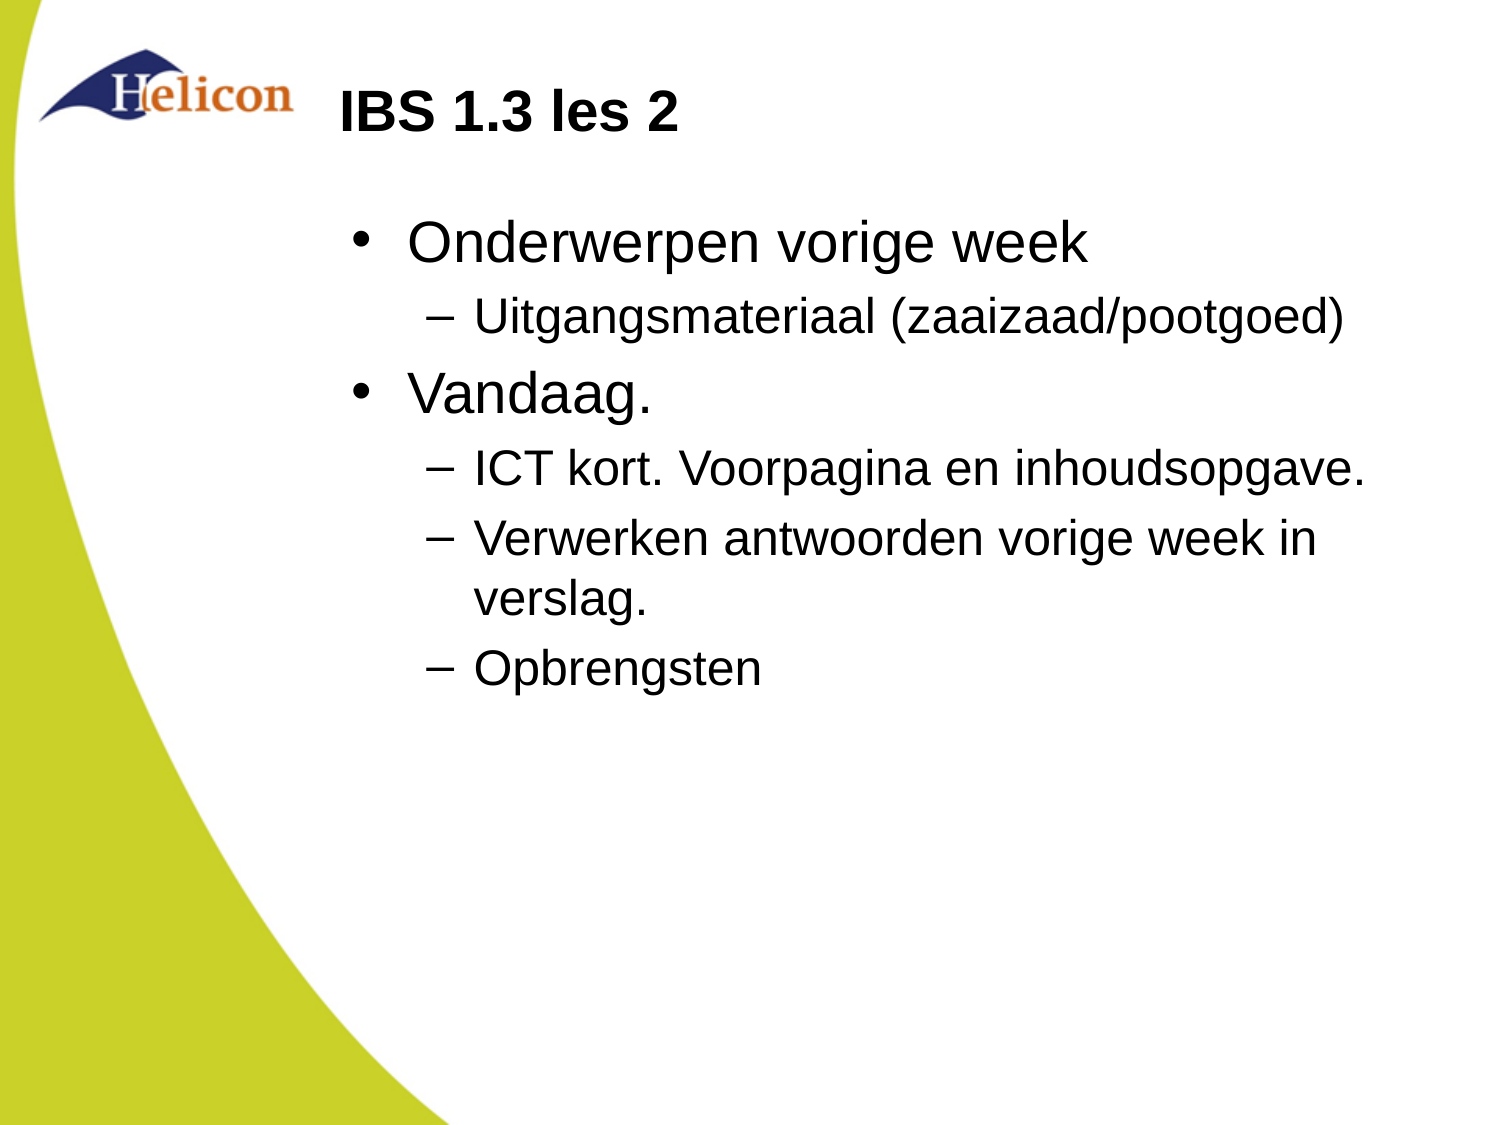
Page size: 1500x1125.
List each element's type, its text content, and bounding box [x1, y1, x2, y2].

title IBS 1.3 les 2 [324, 54, 1415, 161]
list Onderwerpen vorige week Uitgangsmateriaal (zaaizaad/pootgoed) Vandaag. ICT kort. Voorpagina en inhoudsopgave. Verwerken antwoorden vorige week in verslag. Opbrengsten [336, 196, 1425, 1005]
picture [0, 0, 1500, 1125]
